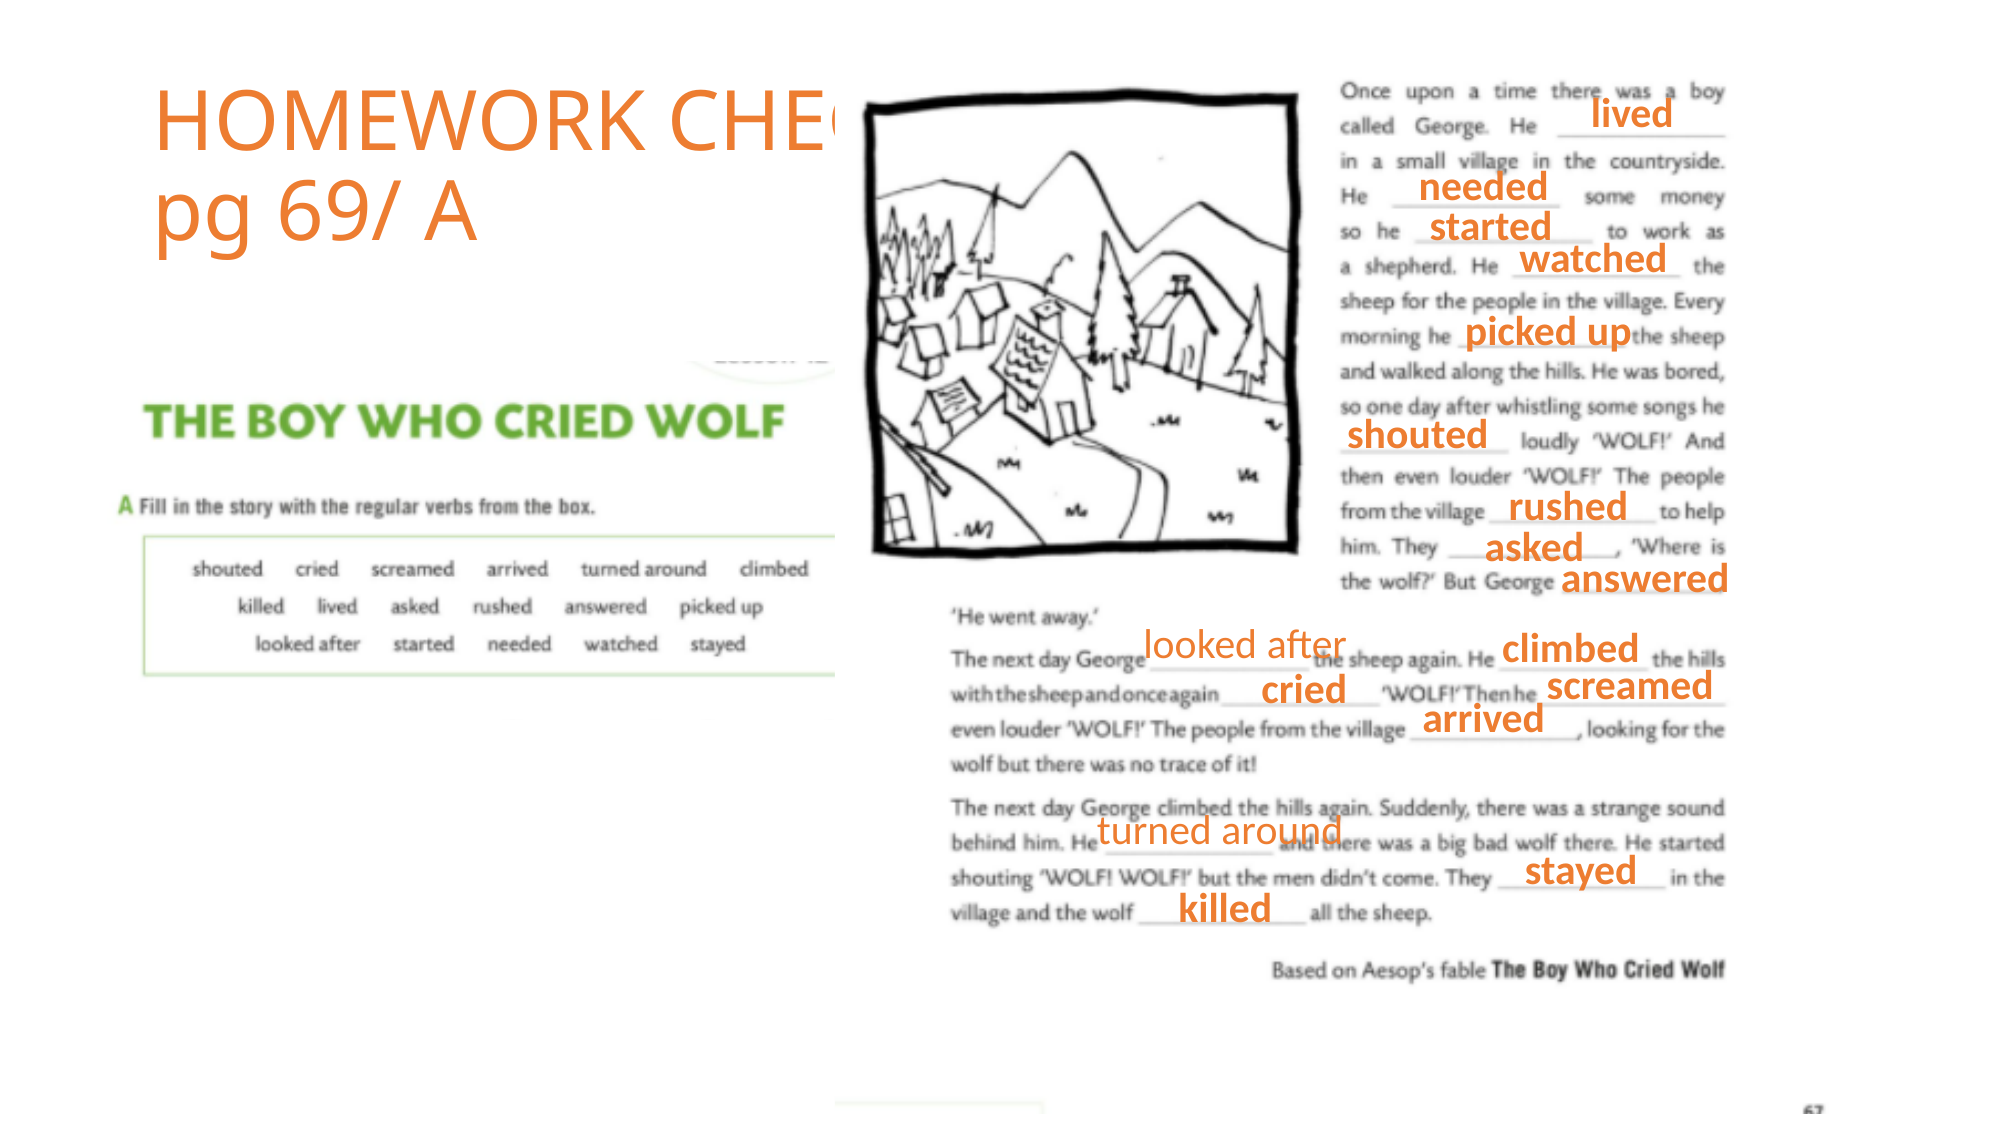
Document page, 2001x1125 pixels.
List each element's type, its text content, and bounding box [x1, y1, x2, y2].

picture [25, 361, 834, 720]
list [834, 66, 1829, 1114]
title HOMEWORK CHECK pg 69/ A [137, 59, 1863, 278]
